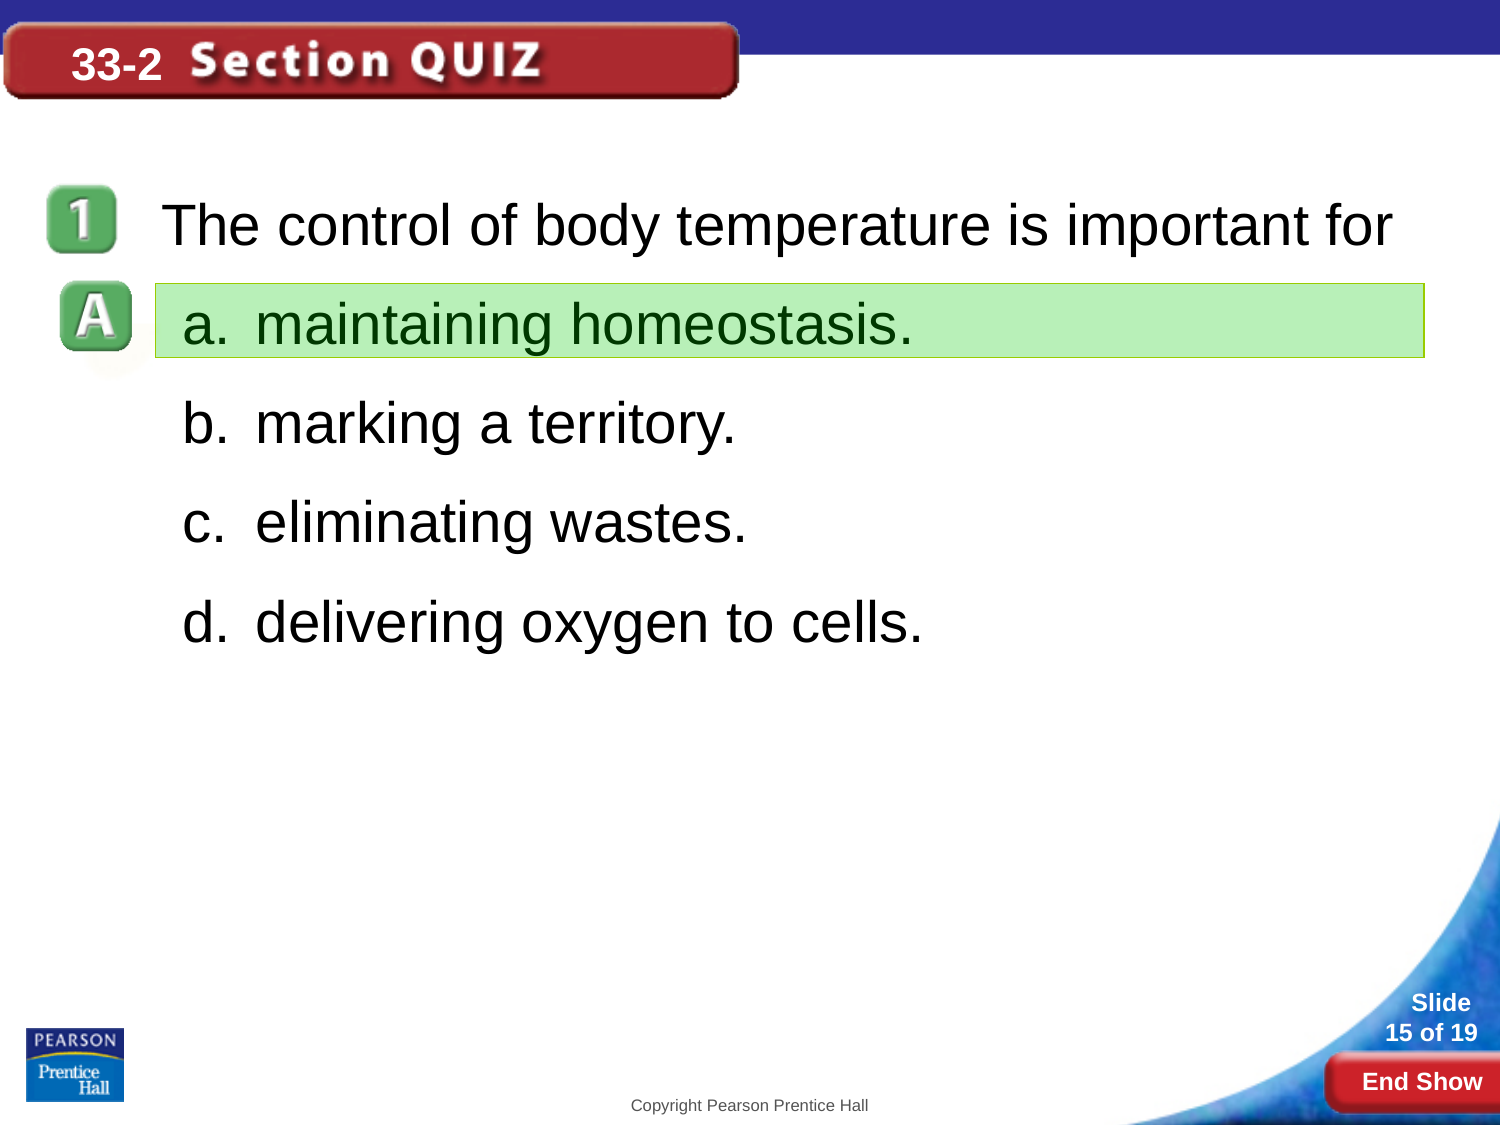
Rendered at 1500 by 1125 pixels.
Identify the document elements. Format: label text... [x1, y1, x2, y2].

text_box [155, 283, 1424, 358]
title 33-2 [2, 26, 179, 98]
picture [39, 178, 132, 262]
footer Copyright Pearson Prentice Hall [512, 1087, 988, 1113]
list The control of body temperature is important for maintaining homeostasis. marking a territory. eliminating wastes. delivering oxygen to cells. [44, 179, 1440, 888]
picture [0, 0, 1500, 1125]
picture [51, 274, 148, 361]
